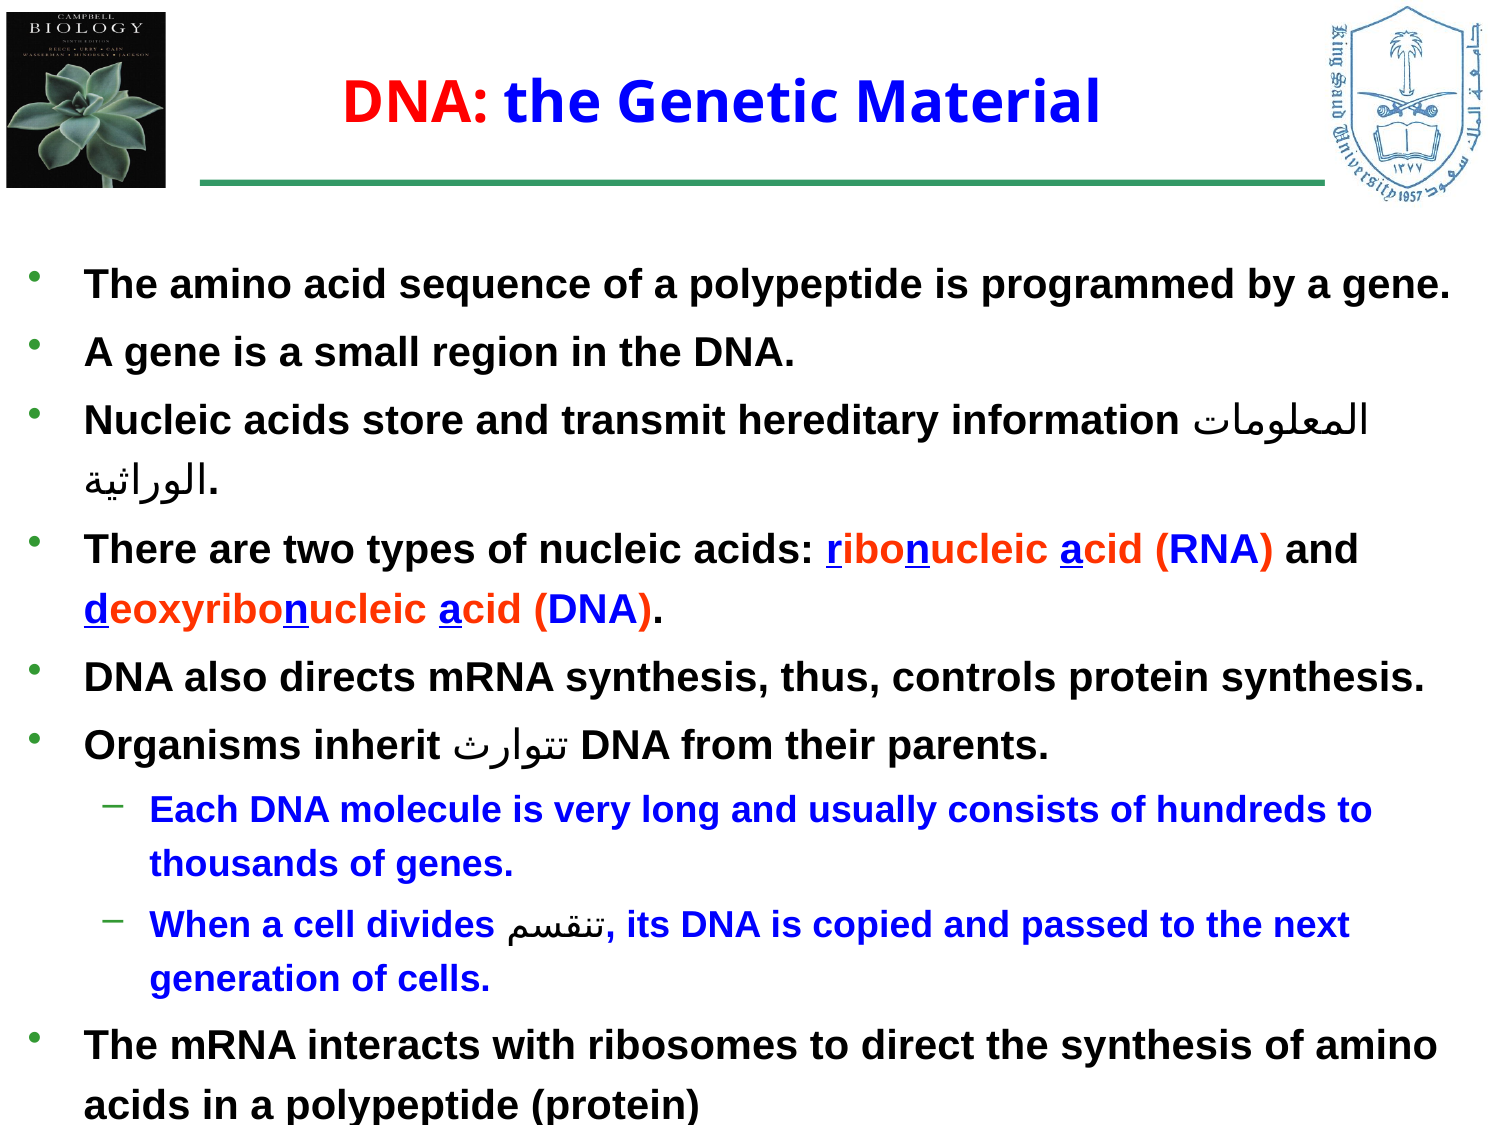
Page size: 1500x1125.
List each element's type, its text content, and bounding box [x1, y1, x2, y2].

list The amino acid sequence of a polypeptide is programmed by a gene. A gene is a small region in the DNA. Nucleic acids store and transmit hereditary information المعلومات الوراثية. There are two types of nucleic acids: ribonucleic acid (RNA) and deoxyribonucleic acid (DNA). DNA also directs mRNA synthesis, thus, controls protein synthesis. Organisms inherit تتوارث DNA from their parents. Each DNA molecule is very long and usually consists of hundreds to thousands of genes. When a cell divides تنقسم, its DNA is copied and passed to the next generation of cells. The mRNA interacts with ribosomes to direct the synthesis of amino acids in a polypeptide (protein) [12, 239, 1475, 1125]
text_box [5, 0, 1488, 209]
